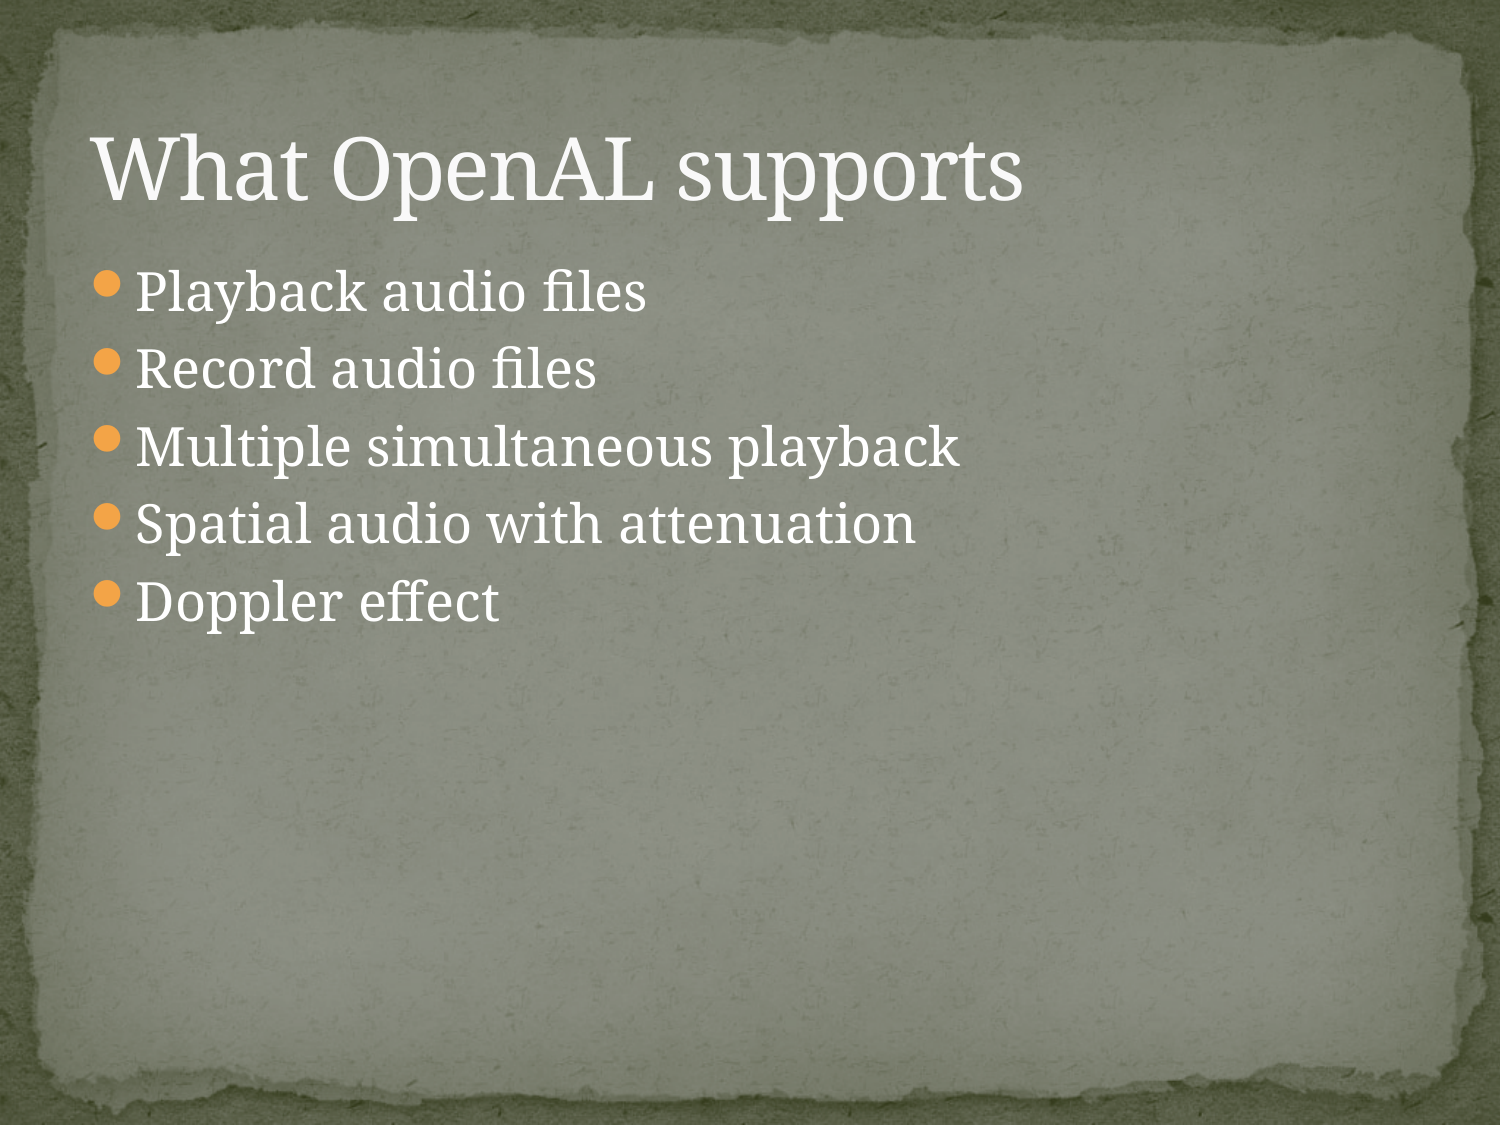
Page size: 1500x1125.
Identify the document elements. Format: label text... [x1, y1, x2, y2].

list Playback audio files Record audio files Multiple simultaneous playback Spatial audio with attenuation Doppler effect [75, 249, 1425, 1000]
title What OpenAL supports [74, 24, 1425, 225]
